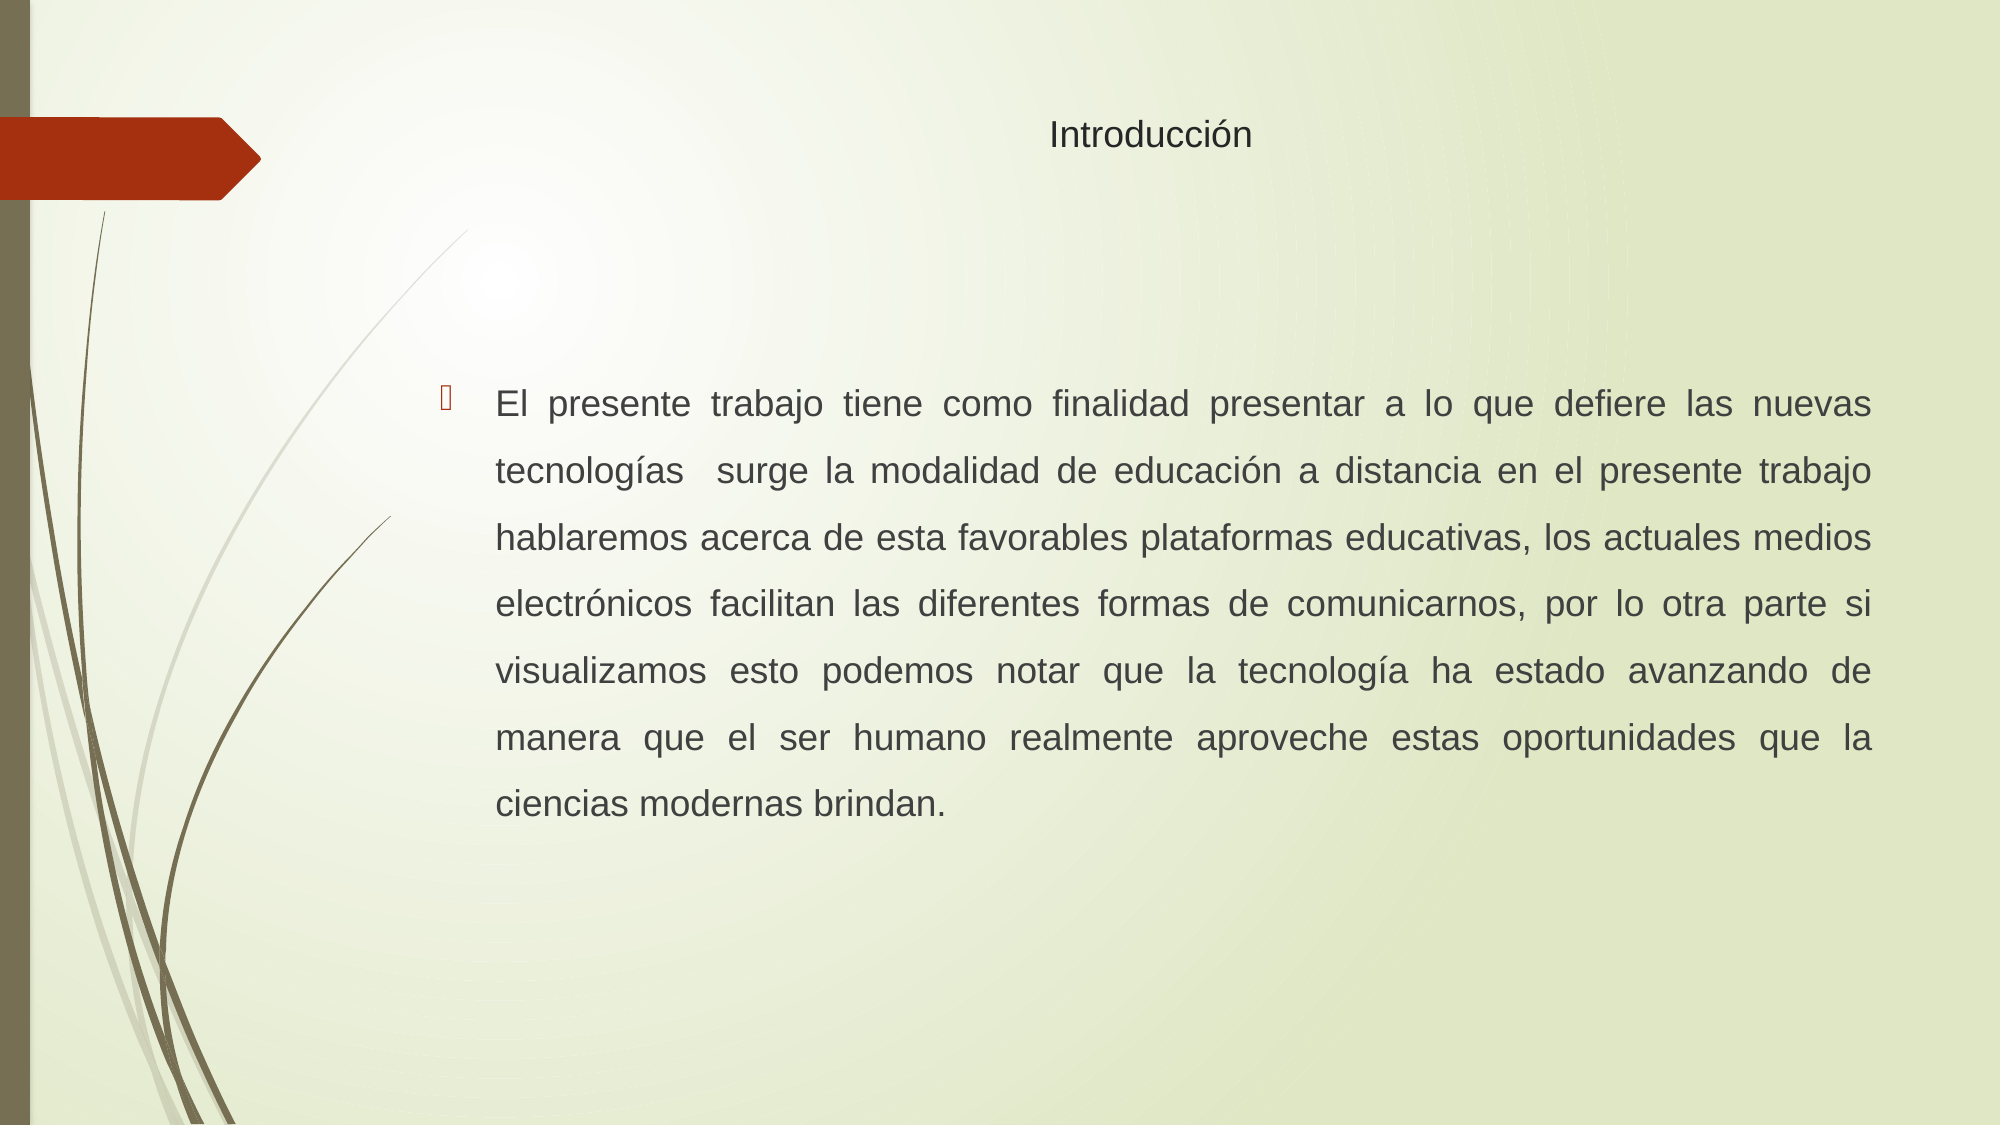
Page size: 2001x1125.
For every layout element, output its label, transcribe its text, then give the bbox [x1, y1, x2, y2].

list El presente trabajo tiene como finalidad presentar a lo que defiere las nuevas tecnologías surge la modalidad de educación a distancia en el presente trabajo hablaremos acerca de esta favorables plataformas educativas, los actuales medios electrónicos facilitan las diferentes formas de comunicarnos, por lo otra parte si visualizamos esto podemos notar que la tecnología ha estado avanzando de manera que el ser humano realmente aproveche estas oportunidades que la ciencias modernas brindan. [424, 350, 1888, 834]
title Introducción [425, 102, 1888, 220]
